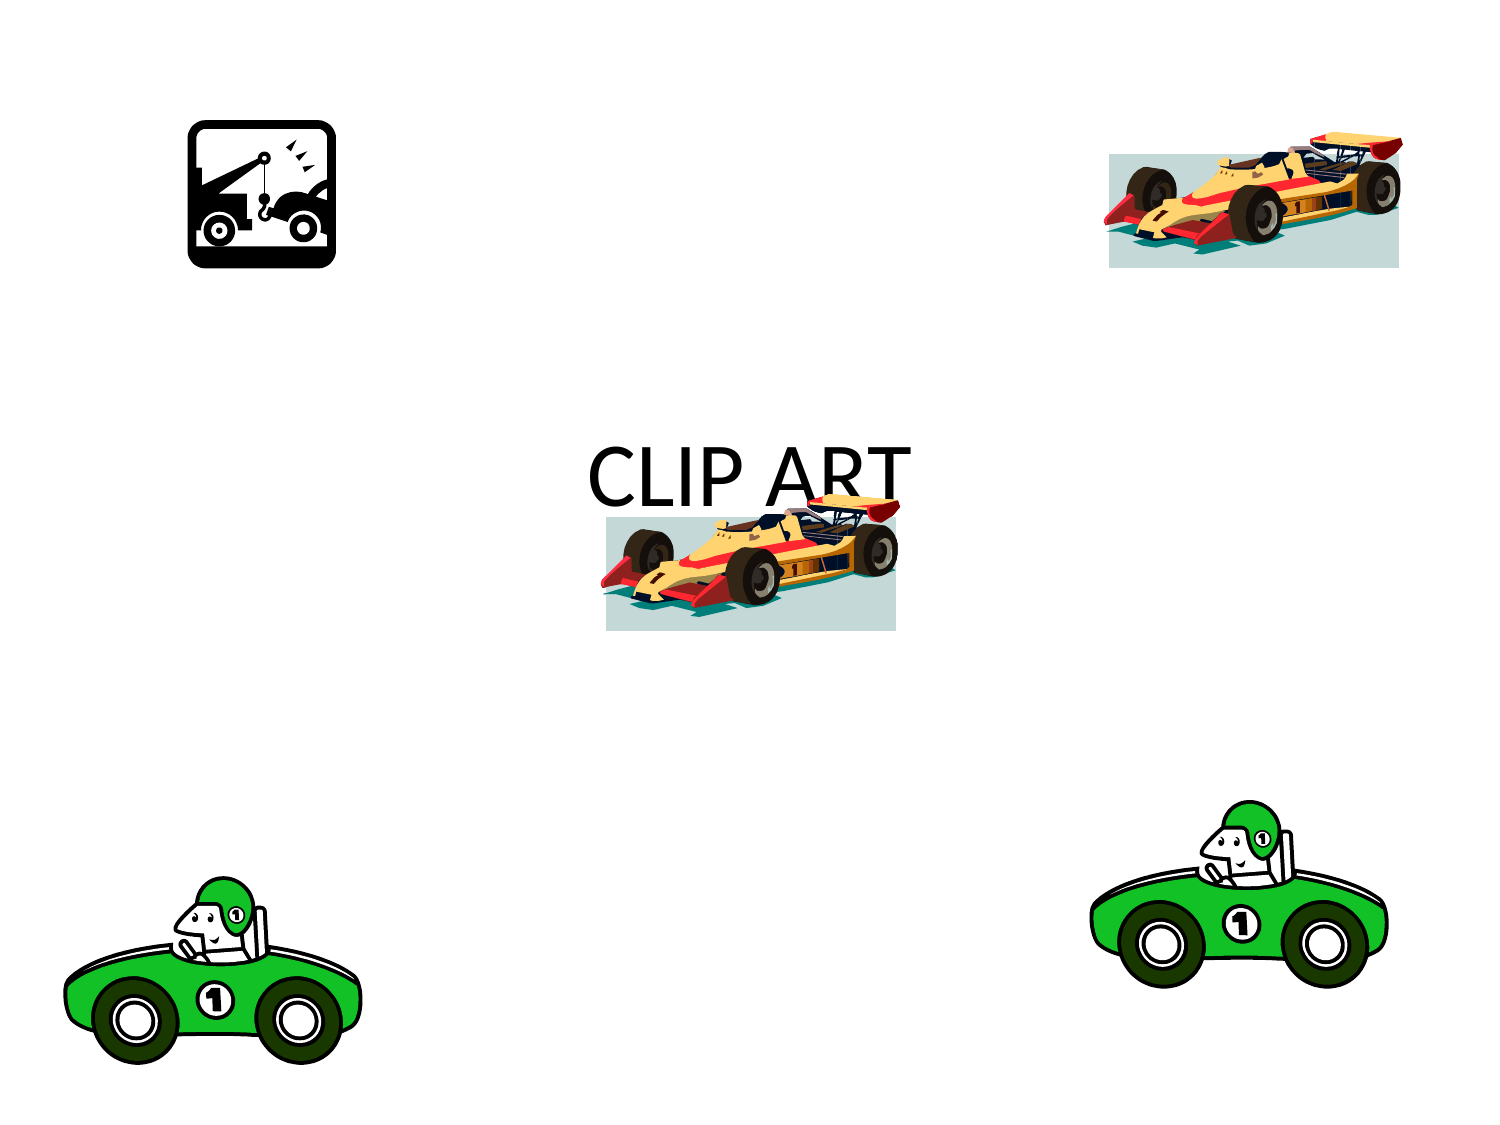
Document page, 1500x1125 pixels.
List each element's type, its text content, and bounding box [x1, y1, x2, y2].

picture [187, 119, 337, 269]
picture [599, 493, 901, 632]
picture [1088, 799, 1390, 989]
title CLIP ART [112, 349, 1388, 591]
picture [62, 875, 363, 1065]
picture [1102, 131, 1404, 269]
